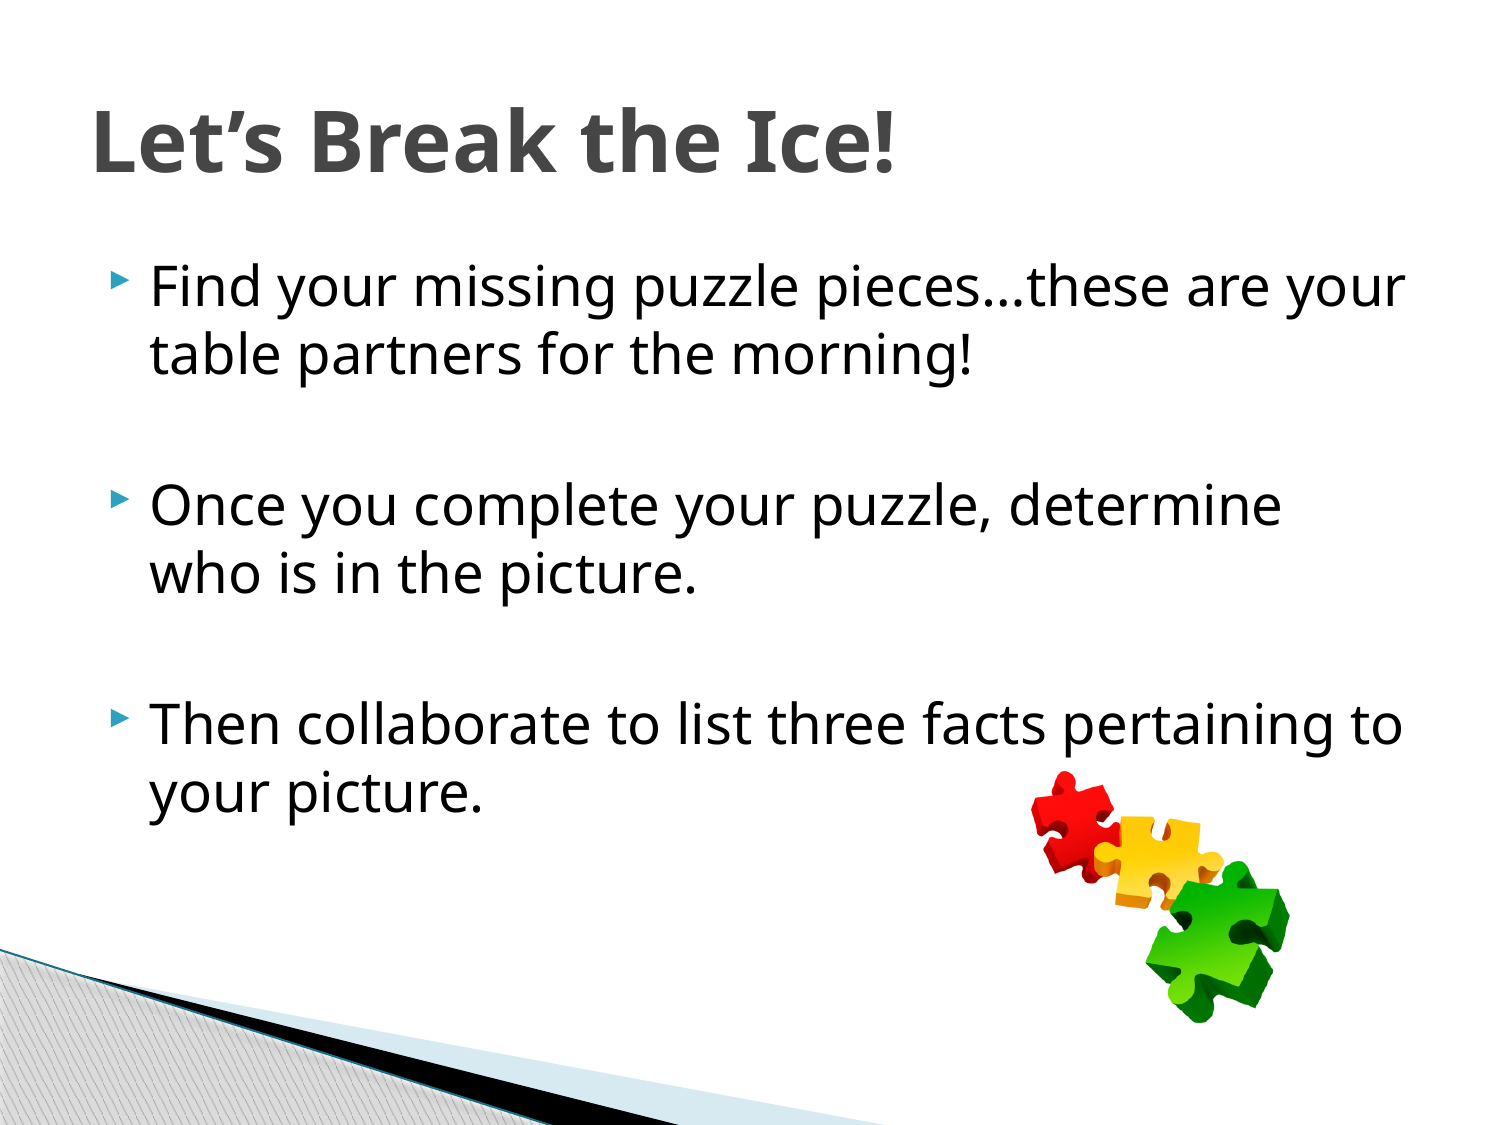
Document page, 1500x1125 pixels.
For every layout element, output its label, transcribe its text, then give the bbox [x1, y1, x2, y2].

list Find your missing puzzle pieces…these are your table partners for the morning! Once you complete your puzzle, determine who is in the picture. Then collaborate to list three facts pertaining to your picture. [75, 243, 1425, 986]
title Let’s Break the Ice! [75, 45, 1425, 233]
picture [1012, 762, 1310, 1060]
